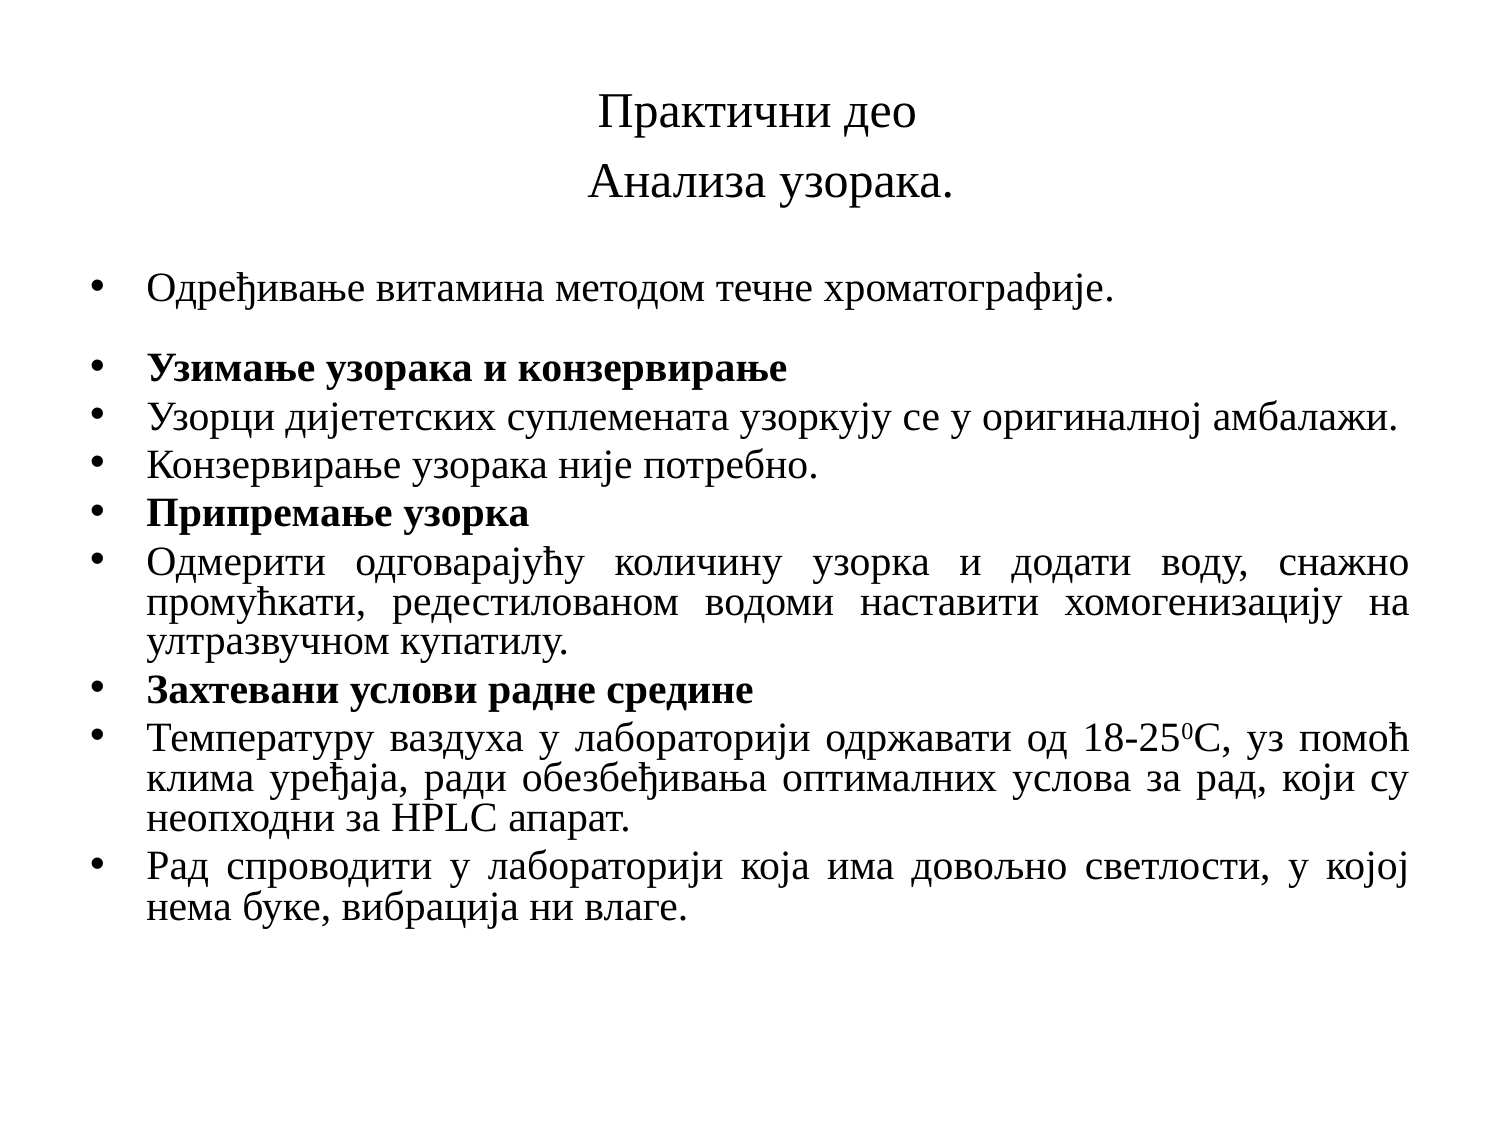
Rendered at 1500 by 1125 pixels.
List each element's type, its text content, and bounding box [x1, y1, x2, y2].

list Одређивање витамина методом течне хроматографије. Узимање узорака и конзервирање Узорци дијететских суплемената узоркују се у оригиналној амбалажи. Конзервирање узорака није потребно. Припремање узорка Одмерити одговарајућу количину узорка и додати воду, снажно промућкати, редестилованом водоми наставити хомогенизацију на ултразвучном купатилу. Захтевани услови радне средине Температуру ваздуха у лабораторији одржавати од 18-250C, уз помоћ клима уређаја, ради обезбеђивања оптималних услова за рад, који су неопходни за HPLC апарат. Рад спроводити у лабораторији која има довољно светлости, у којој нема буке, вибрација ни влаге. [75, 262, 1425, 1005]
title Практични део Анализа узорака. [75, 45, 1425, 233]
